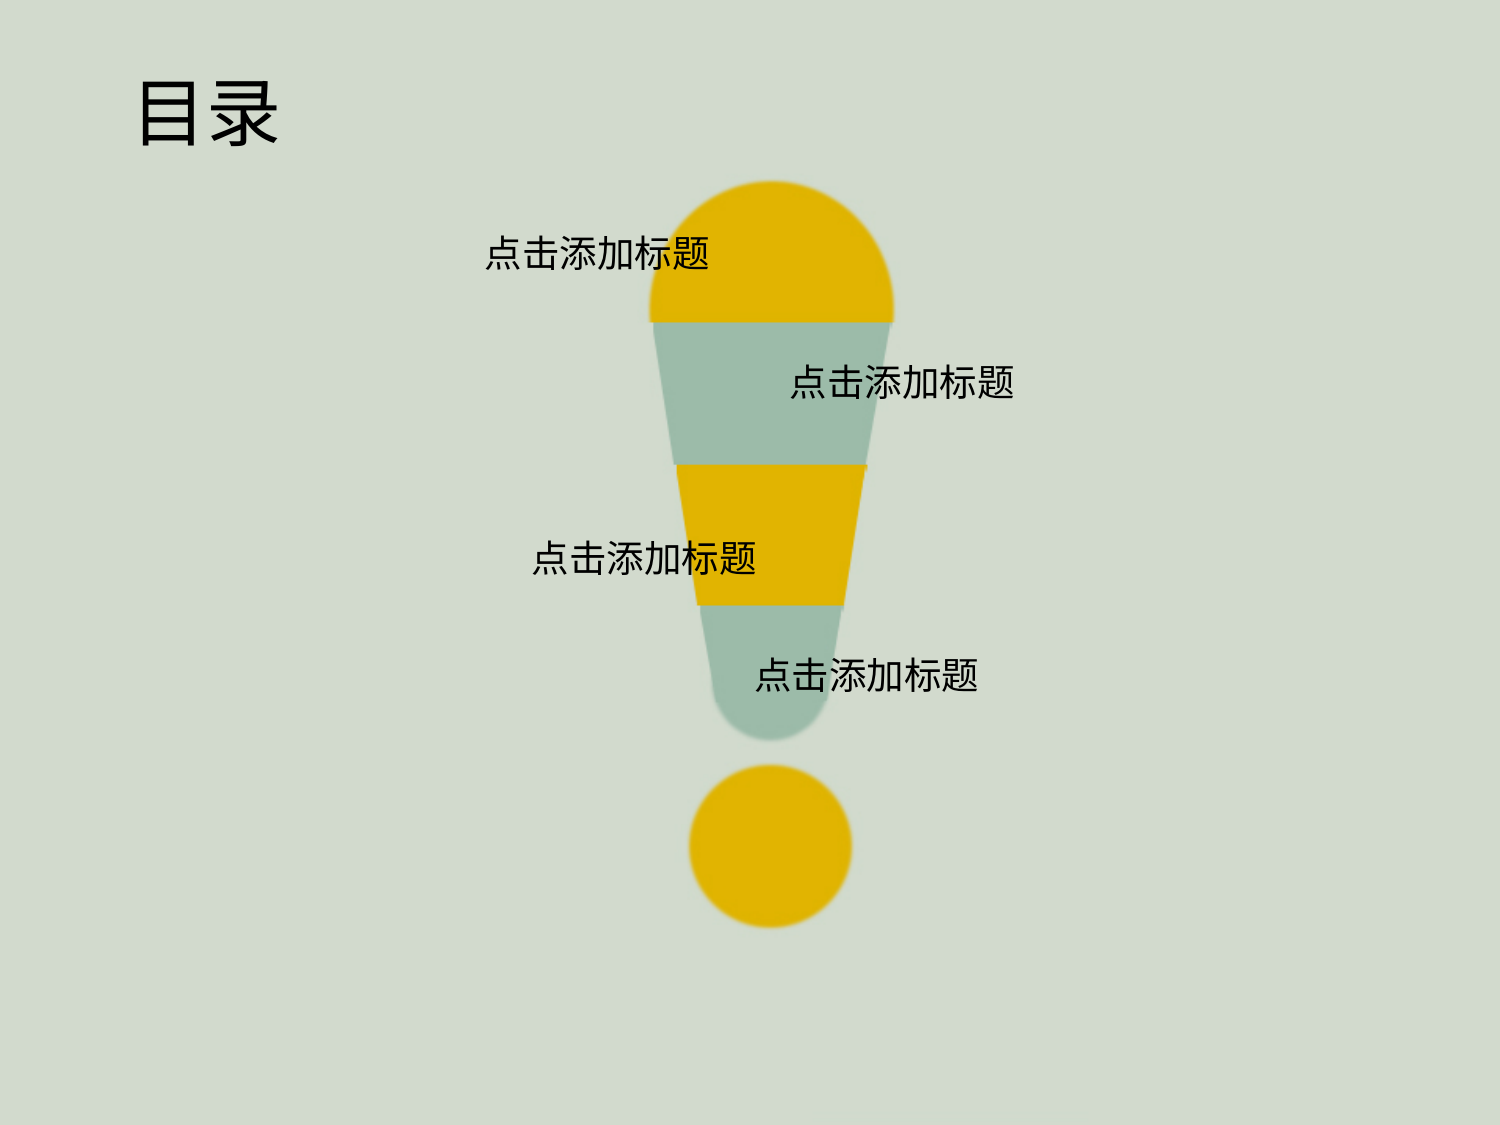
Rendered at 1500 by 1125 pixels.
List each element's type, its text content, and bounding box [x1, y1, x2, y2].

picture [0, 0, 1500, 1125]
text_box 点击添加标题 [774, 351, 1030, 412]
text_box 点击添加标题 [739, 644, 995, 705]
text_box 目录 [117, 58, 305, 164]
text_box 点击添加标题 [470, 222, 725, 283]
text_box 点击添加标题 [516, 527, 772, 588]
